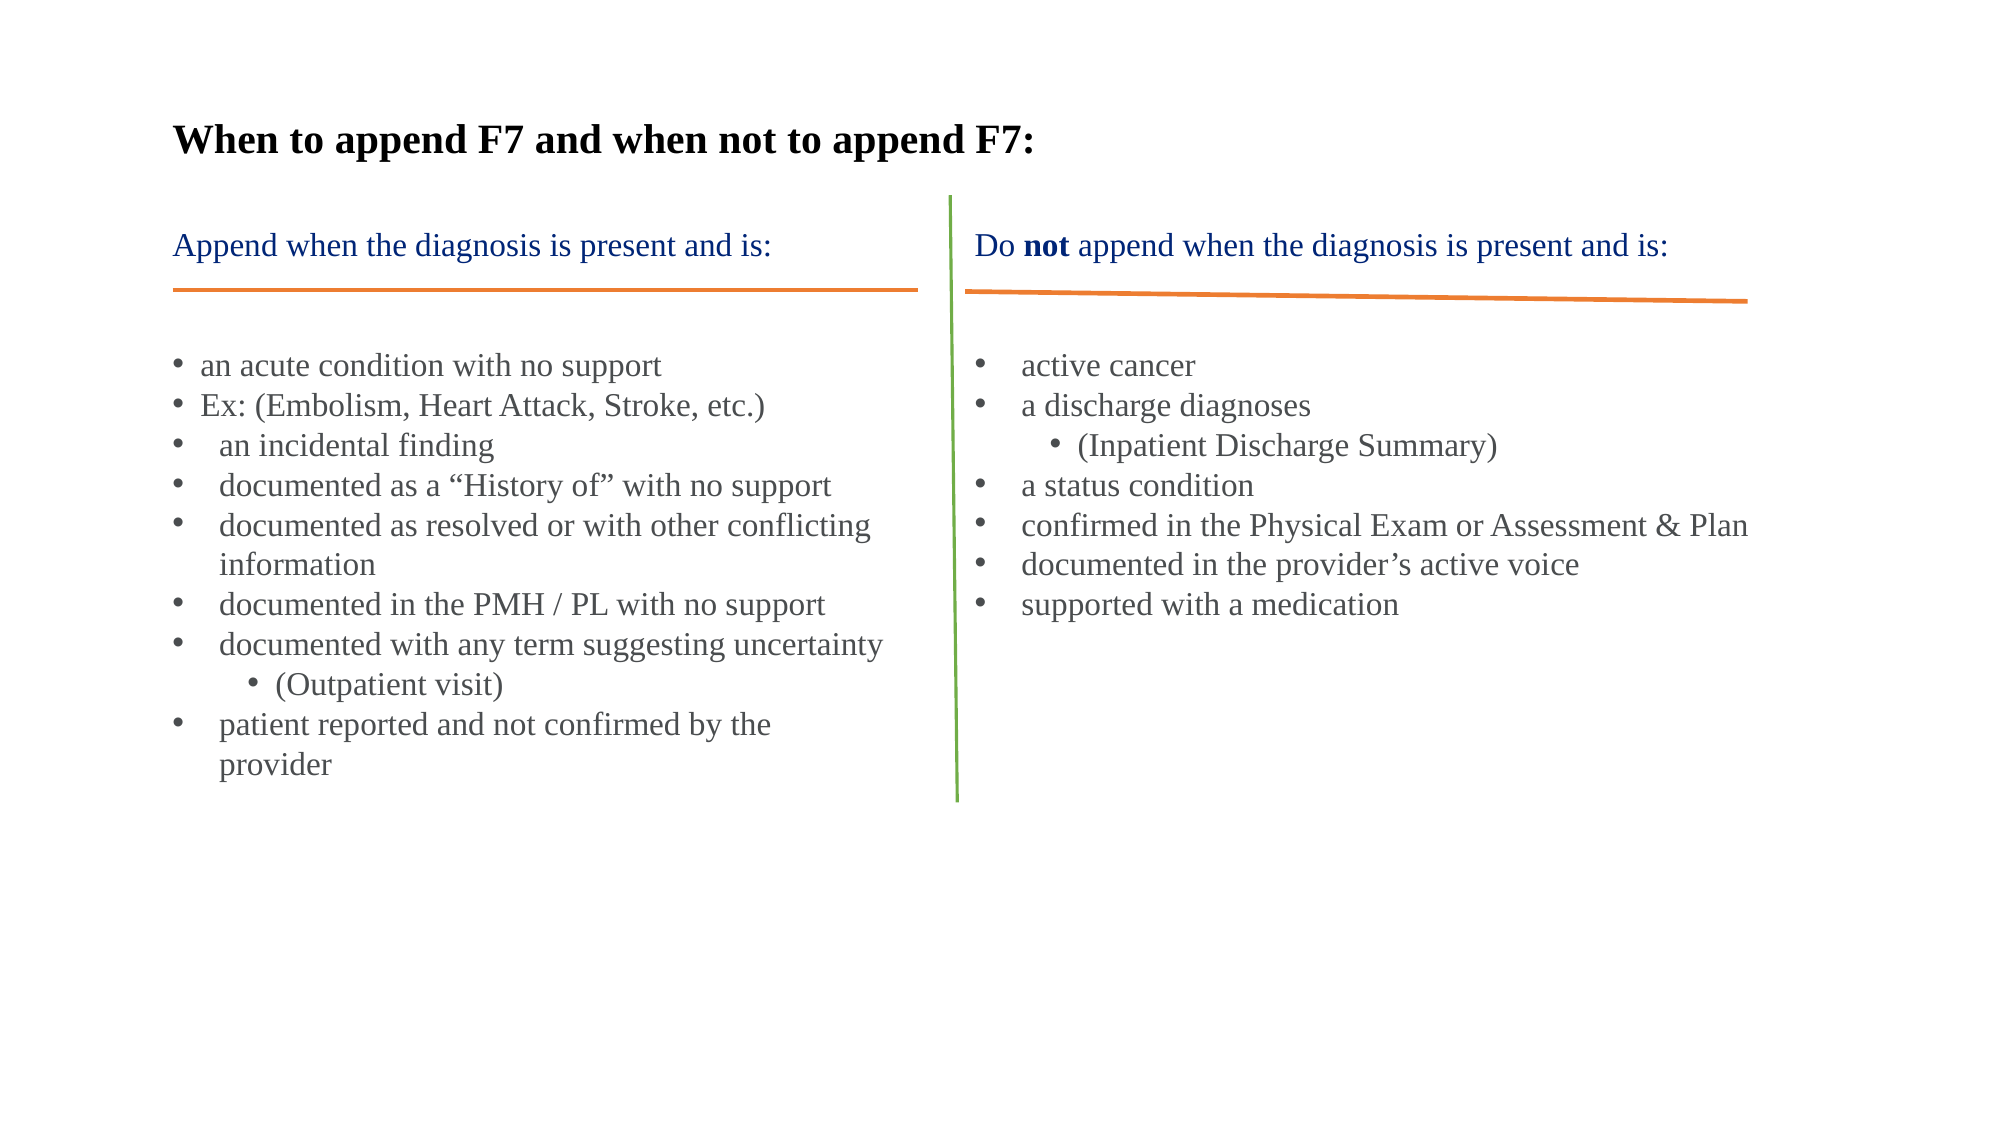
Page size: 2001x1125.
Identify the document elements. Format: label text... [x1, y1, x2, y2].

text_box Append when the diagnosis is present and is: an acute condition with no support Ex: (Embolism, Heart Attack, Stroke, etc.) an incidental finding documented as a “History of” with no support documented as resolved or with other conflicting information documented in the PMH / PL with no support documented with any term suggesting uncertainty (Outpatient visit) patient reported and not confirmed by the provider [157, 175, 916, 790]
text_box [950, 195, 958, 803]
text_box Do not append when the diagnosis is present and is: active cancer a discharge diagnoses (Inpatient Discharge Summary) a status condition confirmed in the Physical Exam or Assessment & Plan documented in the provider’s active voice supported with a medication [959, 175, 1771, 630]
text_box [965, 291, 1748, 302]
text_box When to append F7 and when not to append F7: [157, 104, 1805, 170]
